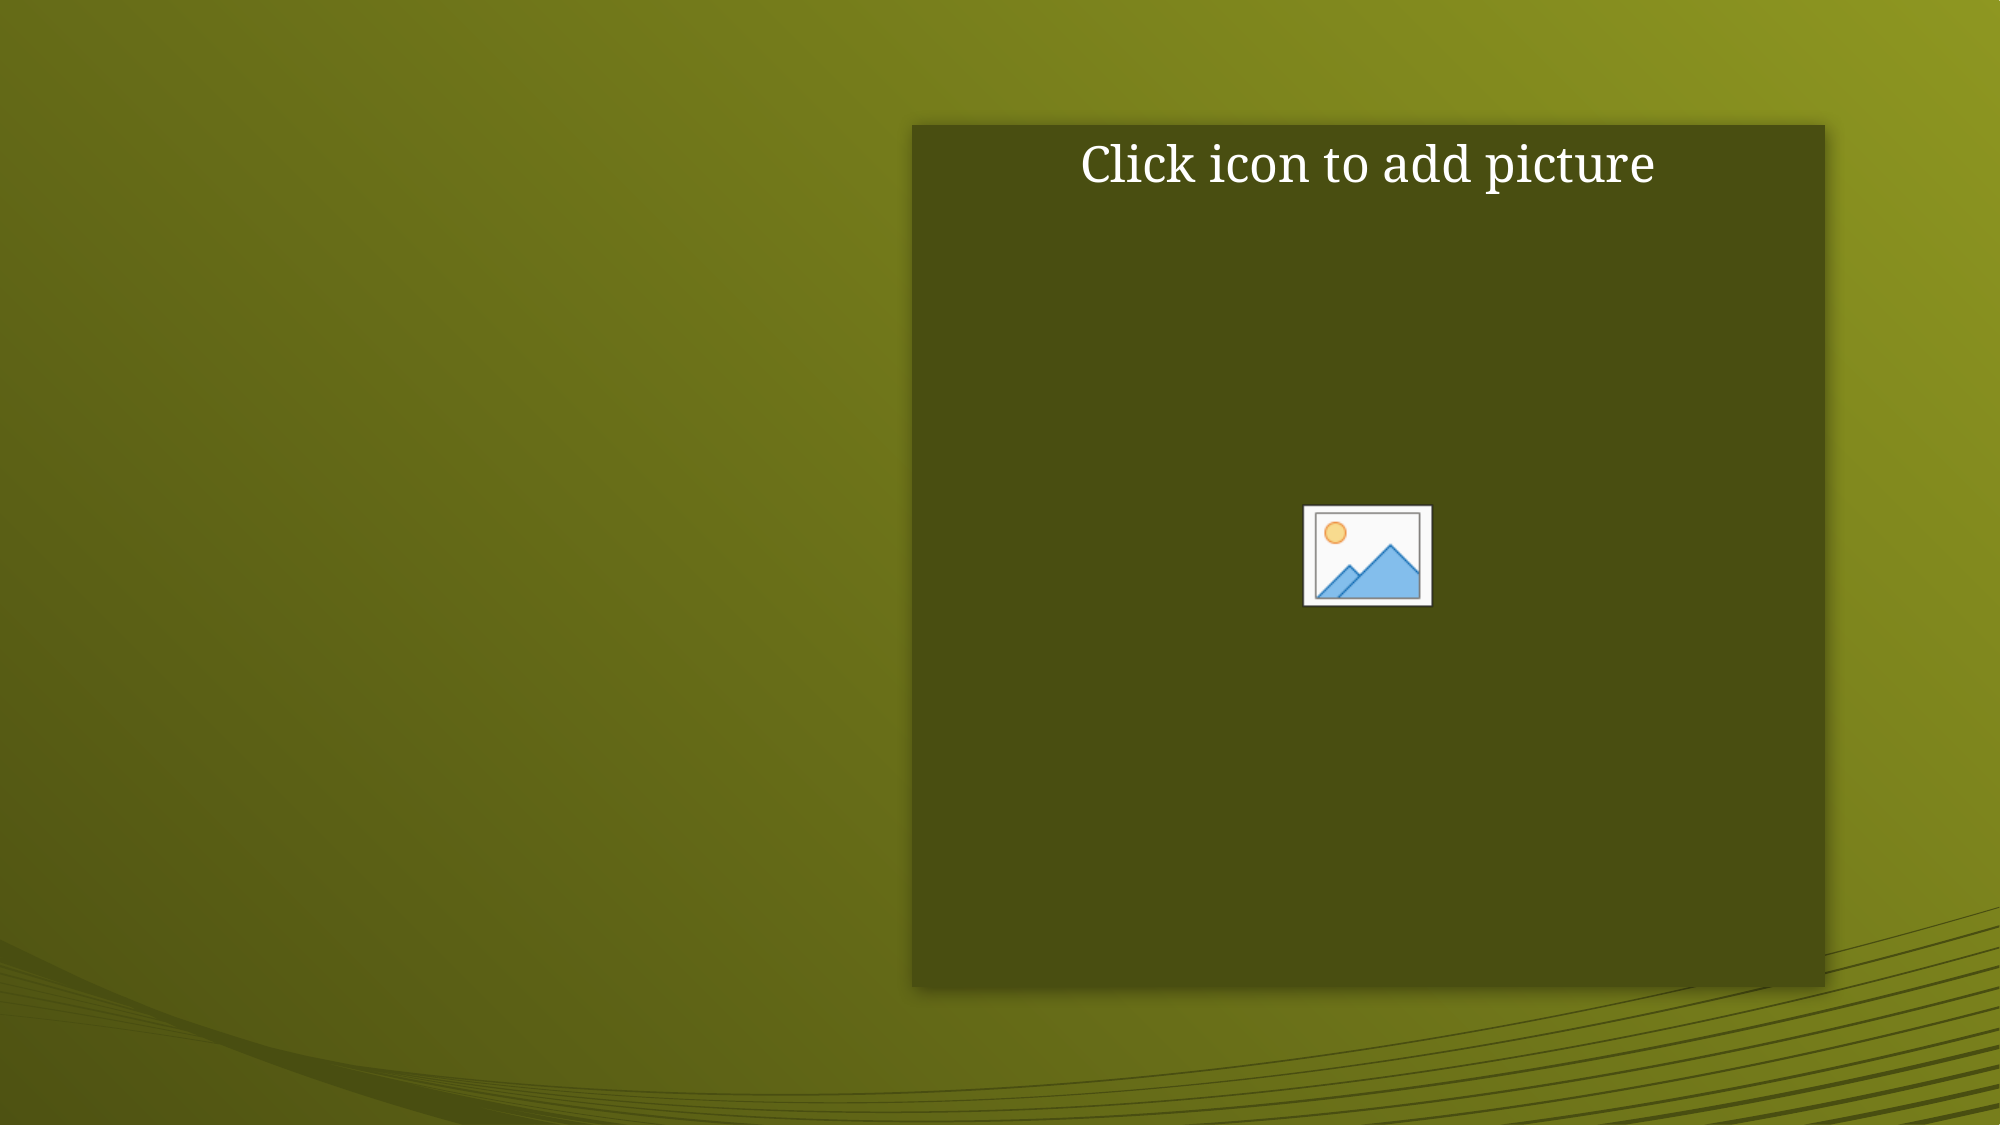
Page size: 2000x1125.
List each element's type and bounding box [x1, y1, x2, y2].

picture [911, 124, 1825, 988]
